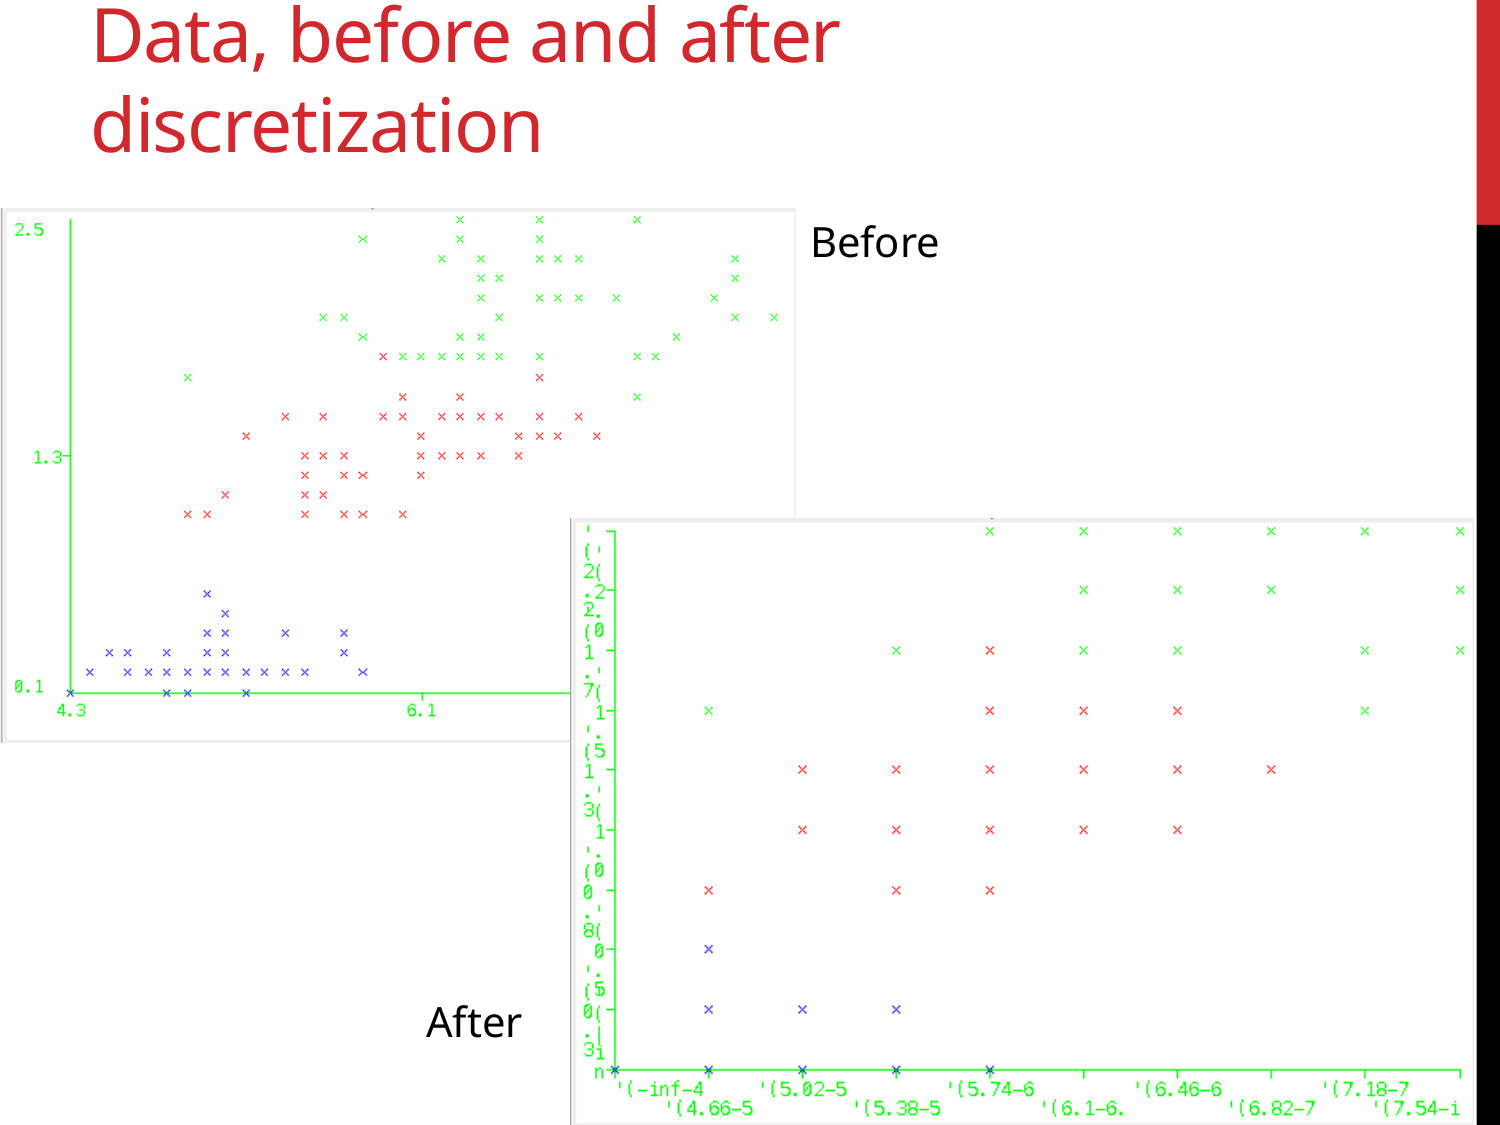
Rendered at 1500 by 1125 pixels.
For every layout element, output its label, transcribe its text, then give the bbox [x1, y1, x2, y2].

text_box Before [805, 208, 1064, 274]
title Data, before and after discretization [75, 25, 1325, 175]
text_box After [411, 988, 547, 1053]
picture [0, 207, 1475, 1125]
